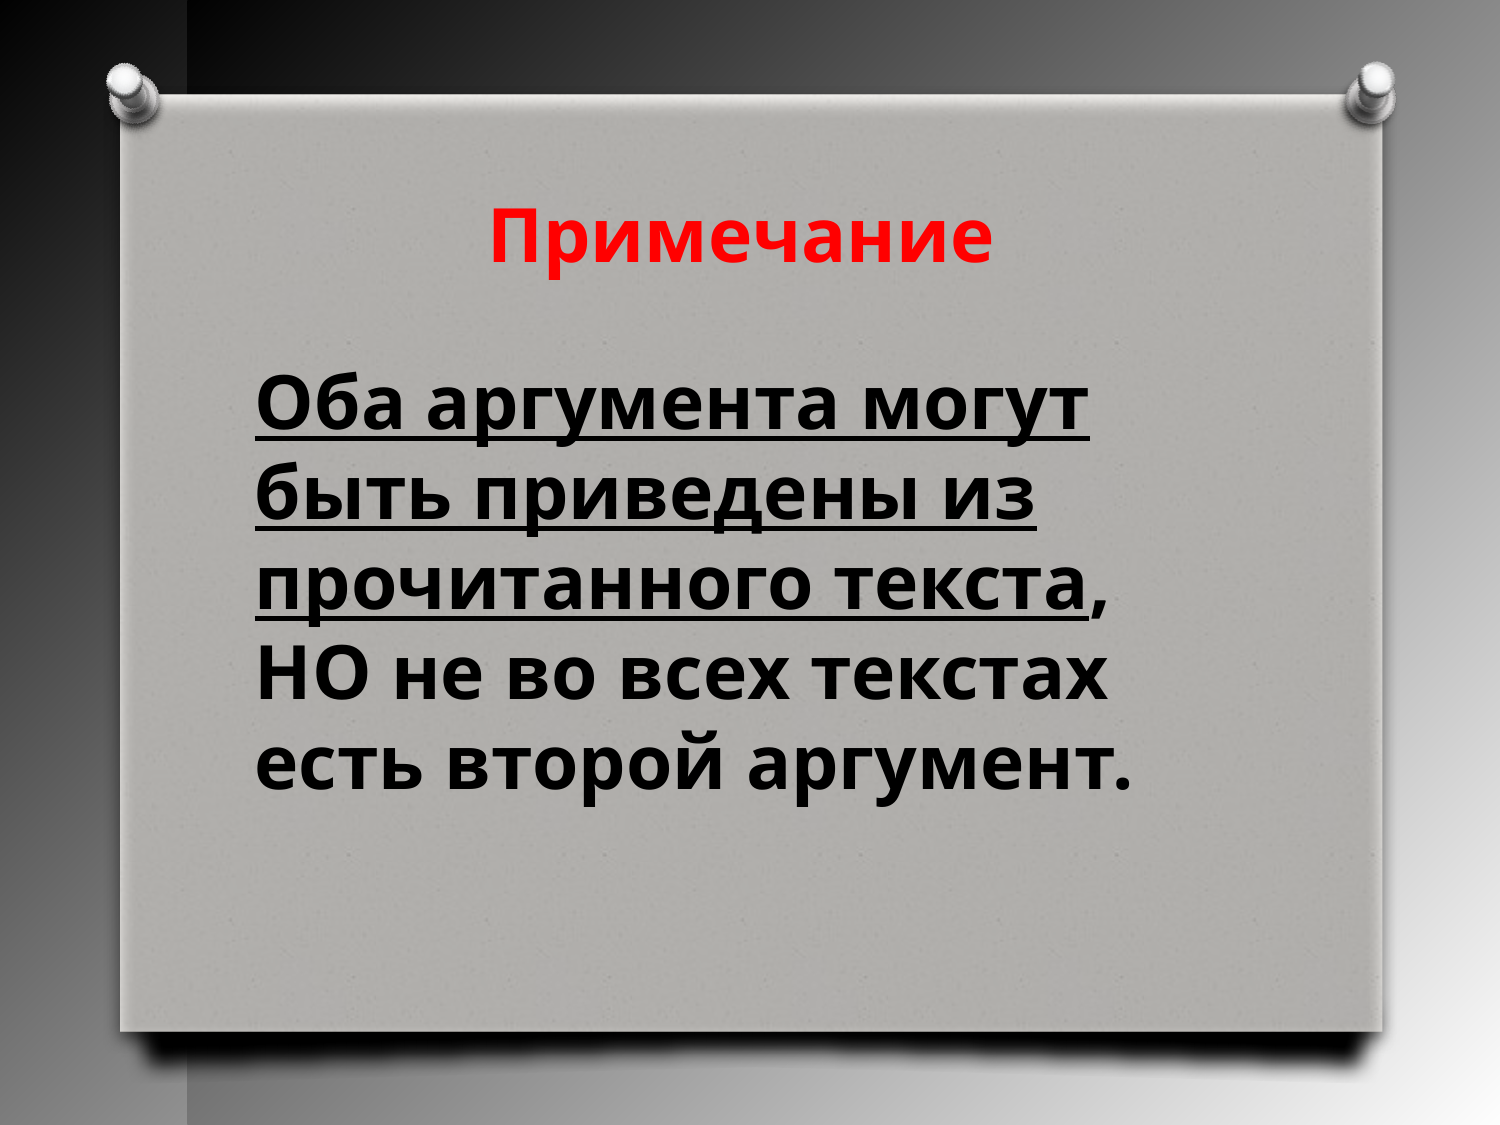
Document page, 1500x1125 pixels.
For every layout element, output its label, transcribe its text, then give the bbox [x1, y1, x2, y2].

text_box Примечание [179, 134, 1323, 332]
picture [1317, 35, 1439, 156]
picture [75, 29, 198, 153]
text_box Оба аргумента могут быть приведены из прочитанного текста, НО не во всех текстах есть второй аргумент. [240, 347, 1257, 939]
